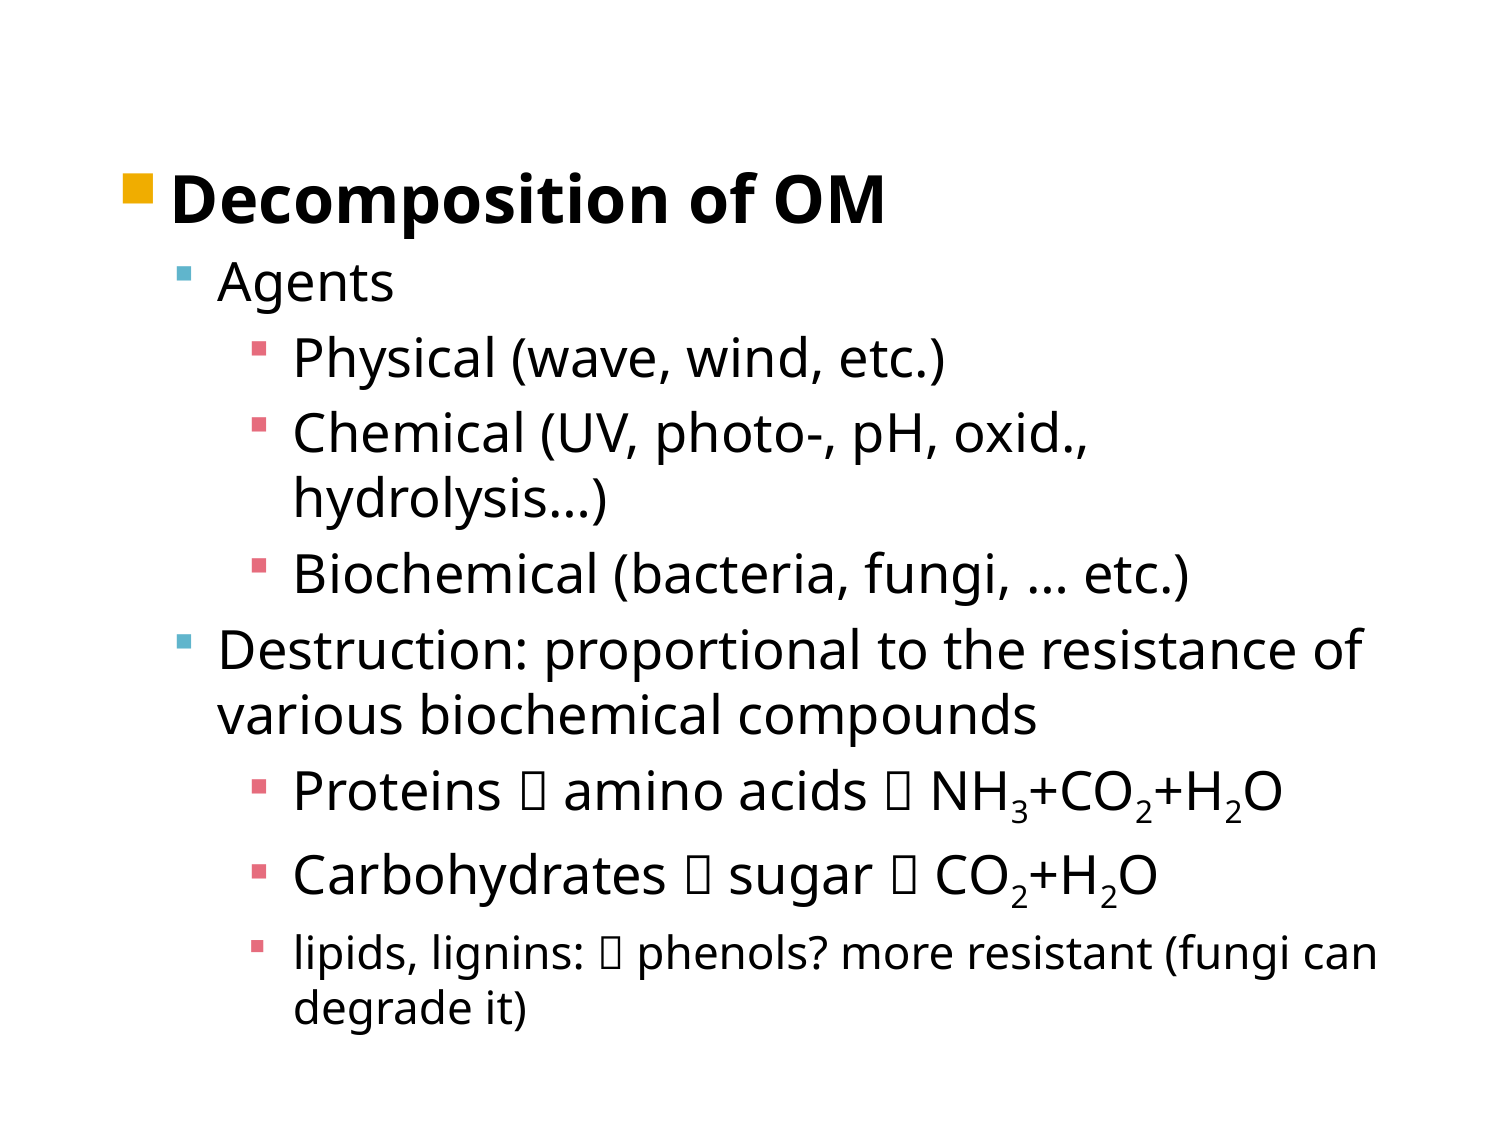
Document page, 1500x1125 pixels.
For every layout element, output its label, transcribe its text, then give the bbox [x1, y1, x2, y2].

text_box Decomposition of OM Agents Physical (wave, wind, etc.) Chemical (UV, photo-, pH, oxid., hydrolysis…) Biochemical (bacteria, fungi, … etc.) Destruction: proportional to the resistance of various biochemical compounds Proteins  amino acids  NH3+CO2+H2O Carbohydrates  sugar  CO2+H2O lipids, lignins:  phenols? more resistant (fungi can degrade it) [83, 148, 1418, 1042]
